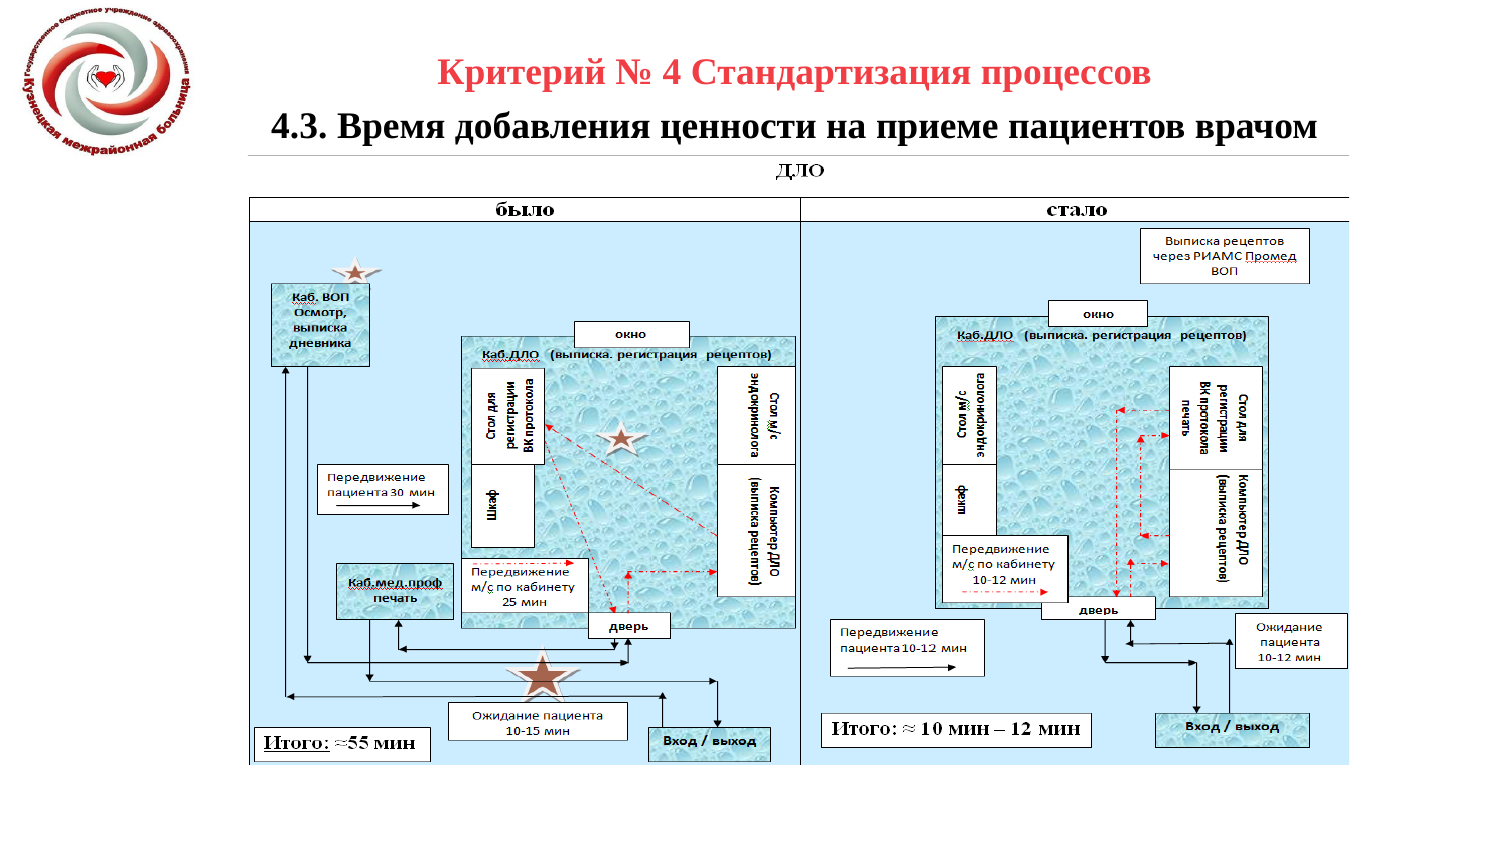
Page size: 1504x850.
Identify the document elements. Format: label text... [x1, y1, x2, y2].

text_box Критерий № 4 Стандартизация процессов 4.3. Время добавления ценности на приеме пациентов врачом [243, 47, 1347, 124]
picture [247, 155, 1350, 765]
picture [13, 0, 201, 162]
